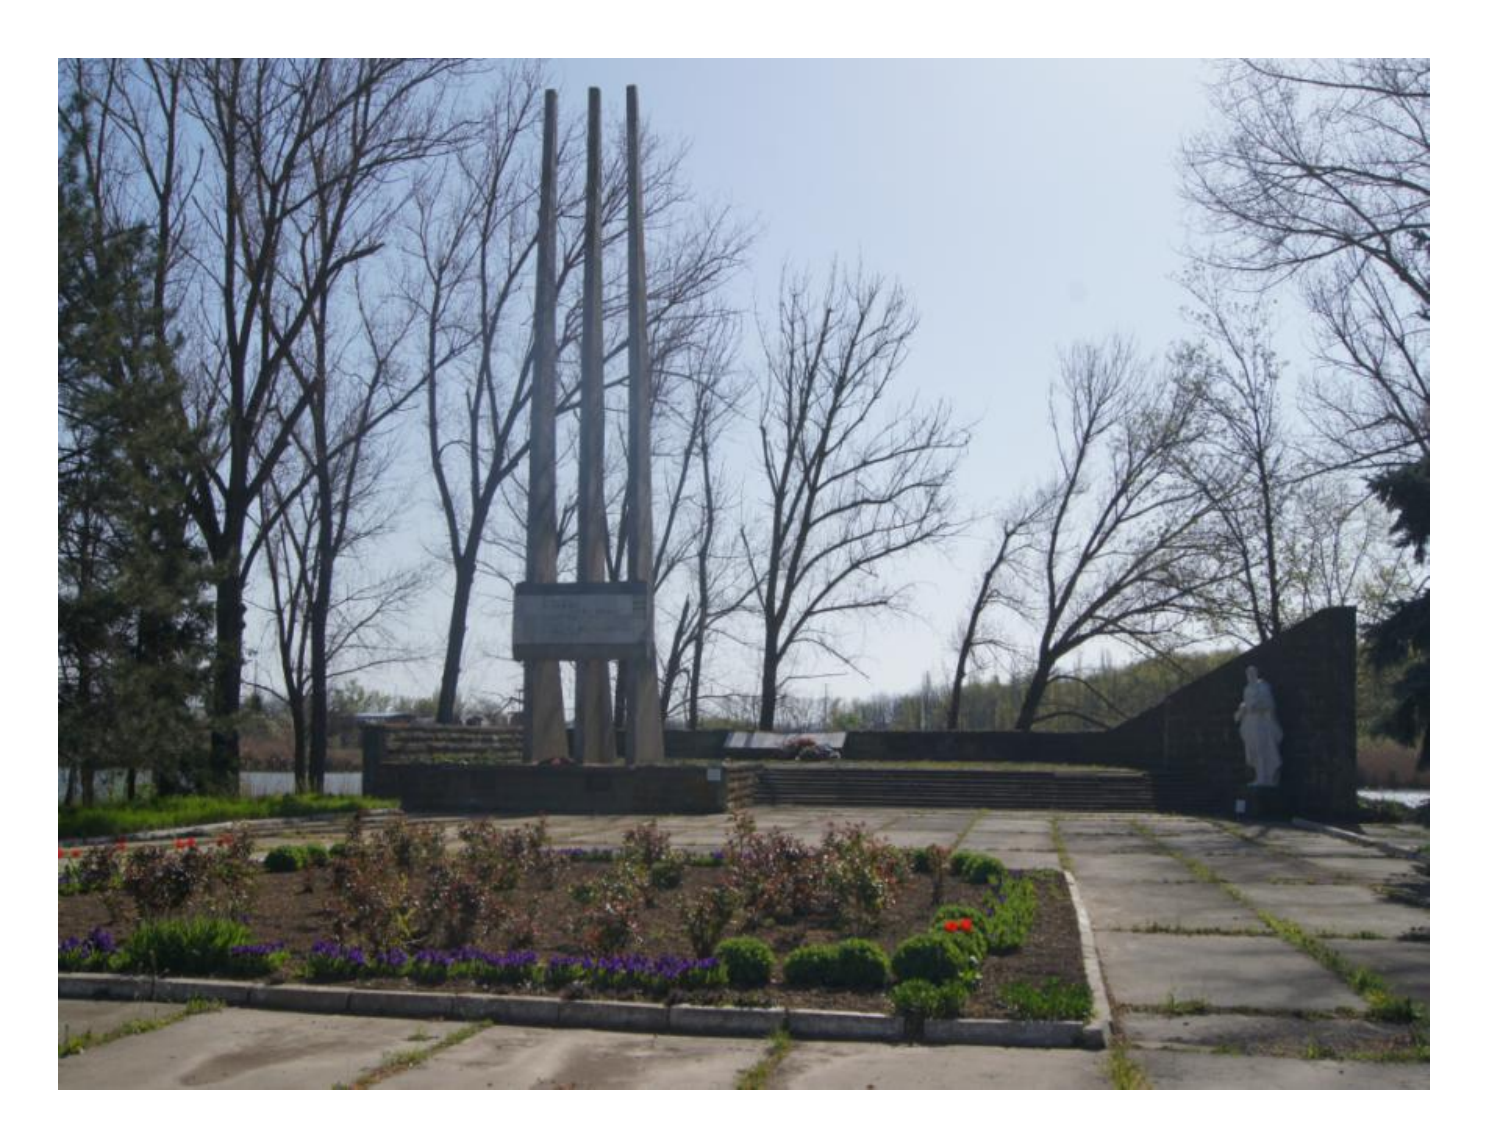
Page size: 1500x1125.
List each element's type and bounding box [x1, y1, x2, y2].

picture [58, 58, 1430, 1091]
